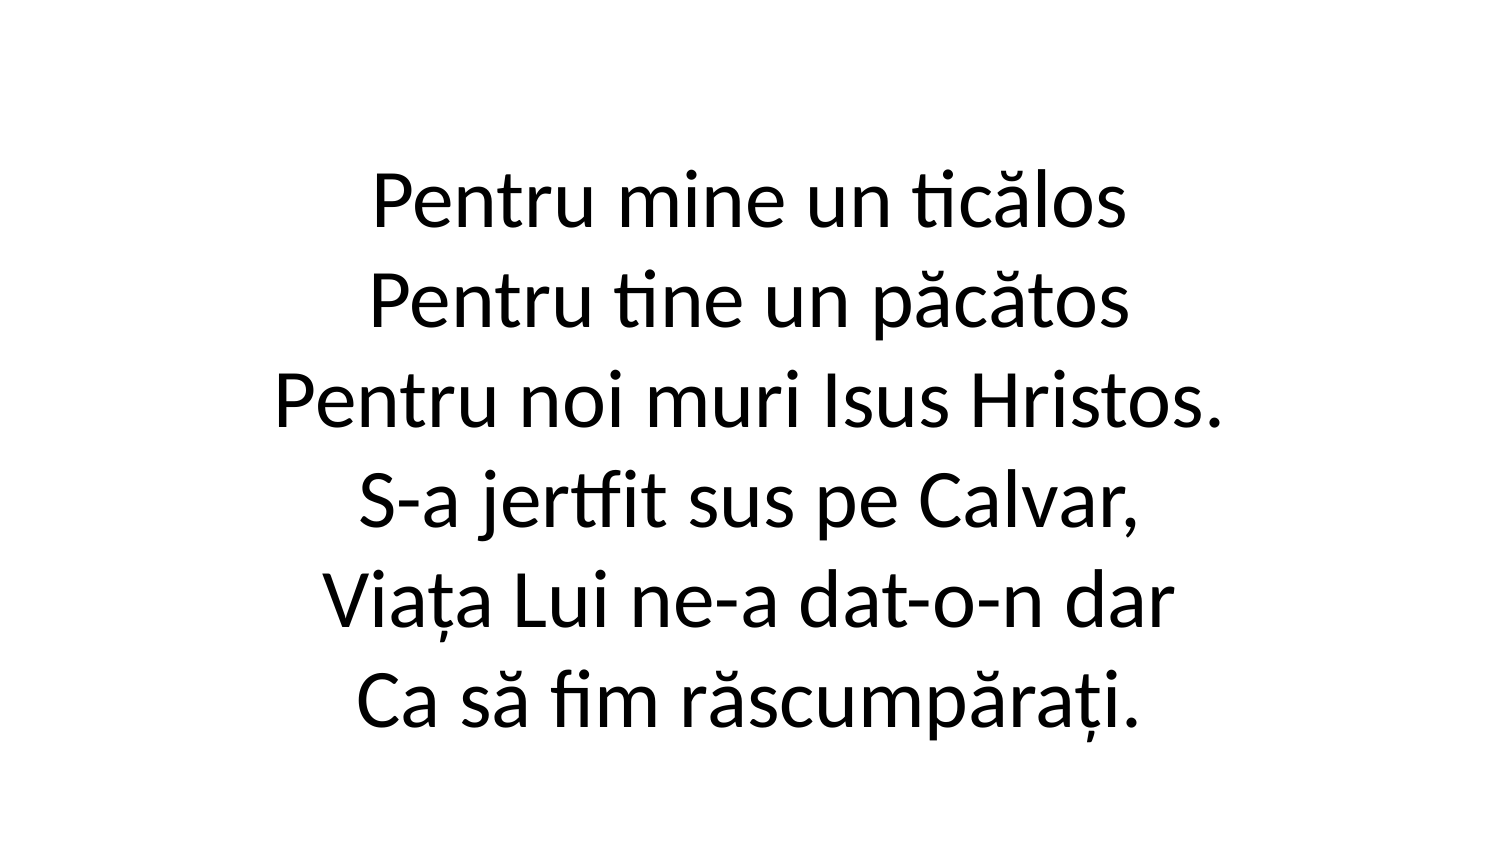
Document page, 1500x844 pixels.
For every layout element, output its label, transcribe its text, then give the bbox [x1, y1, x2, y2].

text_box Pentru mine un ticălos Pentru tine un păcătos Pentru noi muri Isus Hristos. S-a jertfit sus pe Calvar, Viața Lui ne-a dat-o-n dar Ca să fim răscumpărați. [258, 92, 1241, 752]
